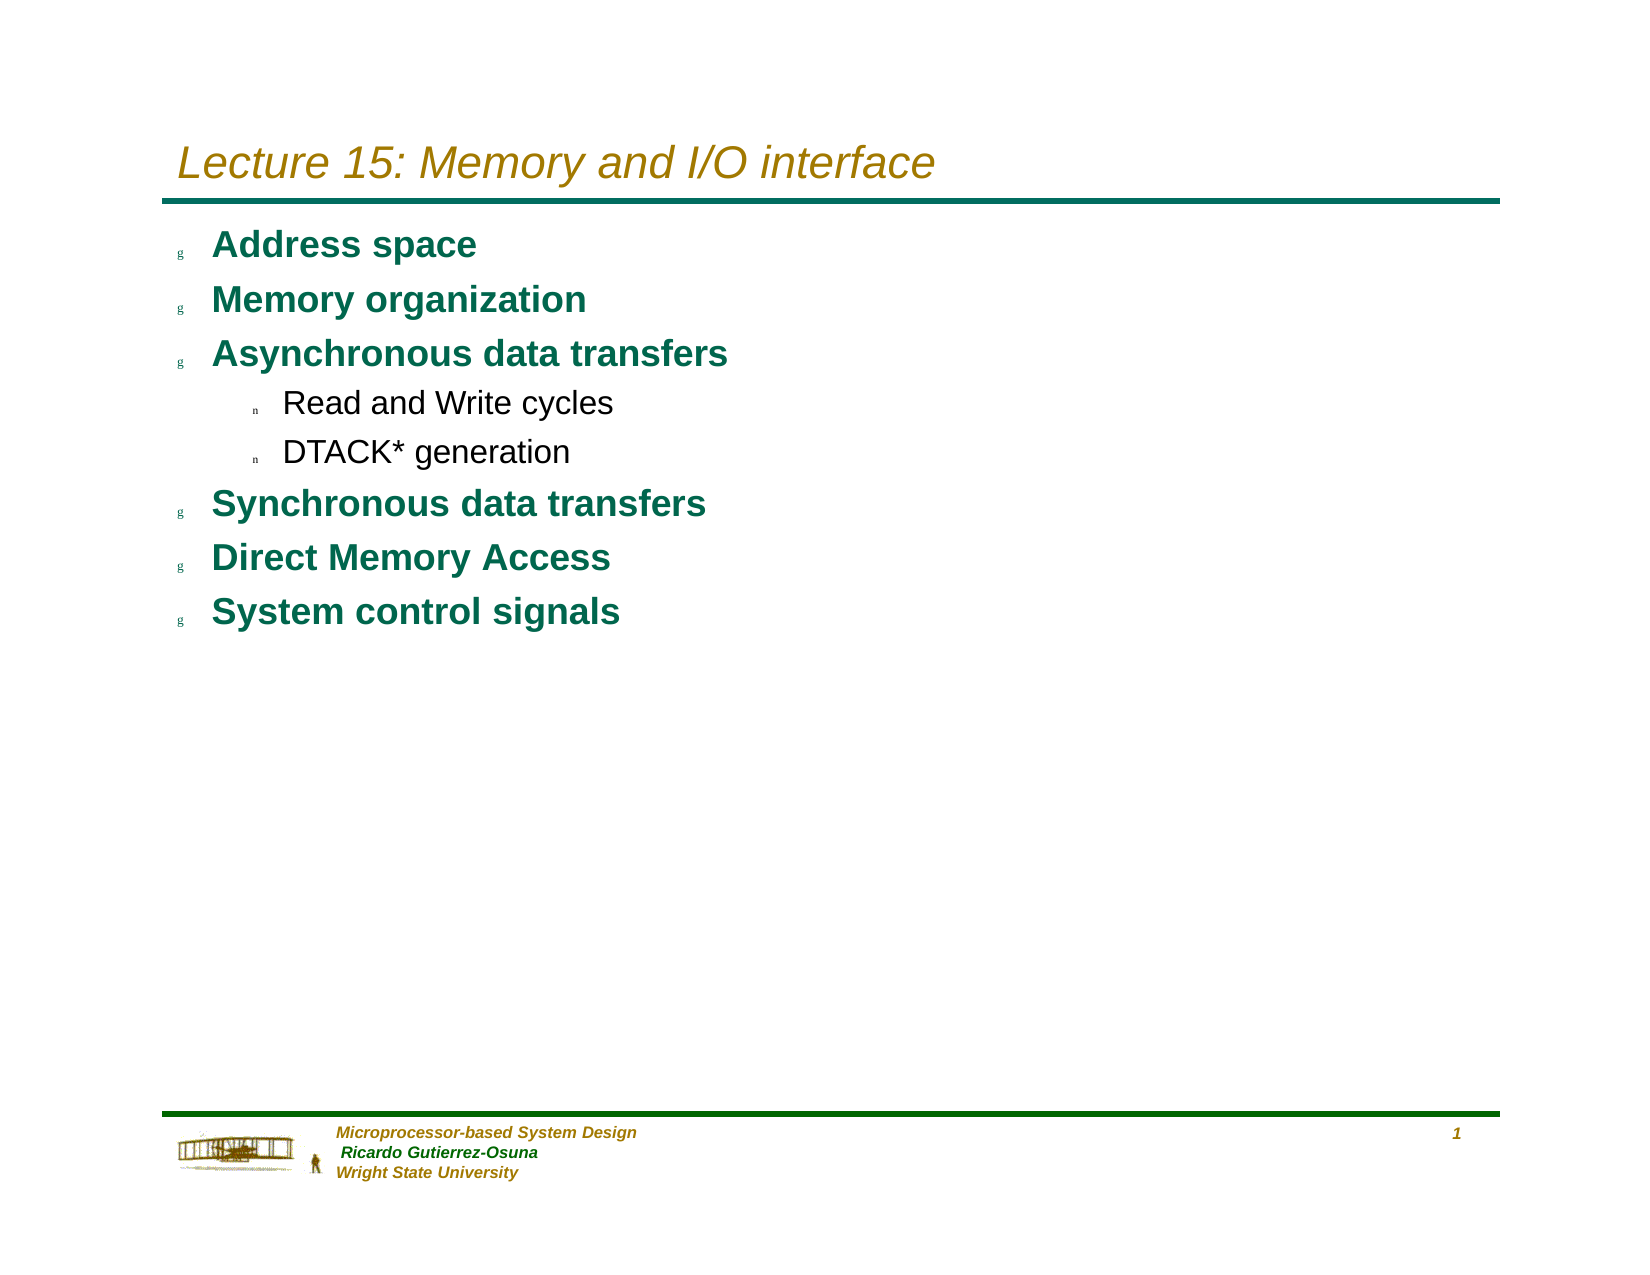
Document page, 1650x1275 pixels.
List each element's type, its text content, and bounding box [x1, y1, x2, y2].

text_box g Address space g Memory organization g Asynchronous data transfers n Read and Write cycles n DTACK* generation g Synchronous data transfers g Direct Memory Access g System control signals [175, 208, 739, 633]
slide_number 10 [1448, 1122, 1476, 1275]
footer Microprocessor-based System Design Ricardo Gutierrez-Osuna Wright State University [334, 1121, 642, 1275]
title Lecture 15: Memory and I/O interface [175, 130, 941, 346]
picture [175, 1131, 325, 1174]
